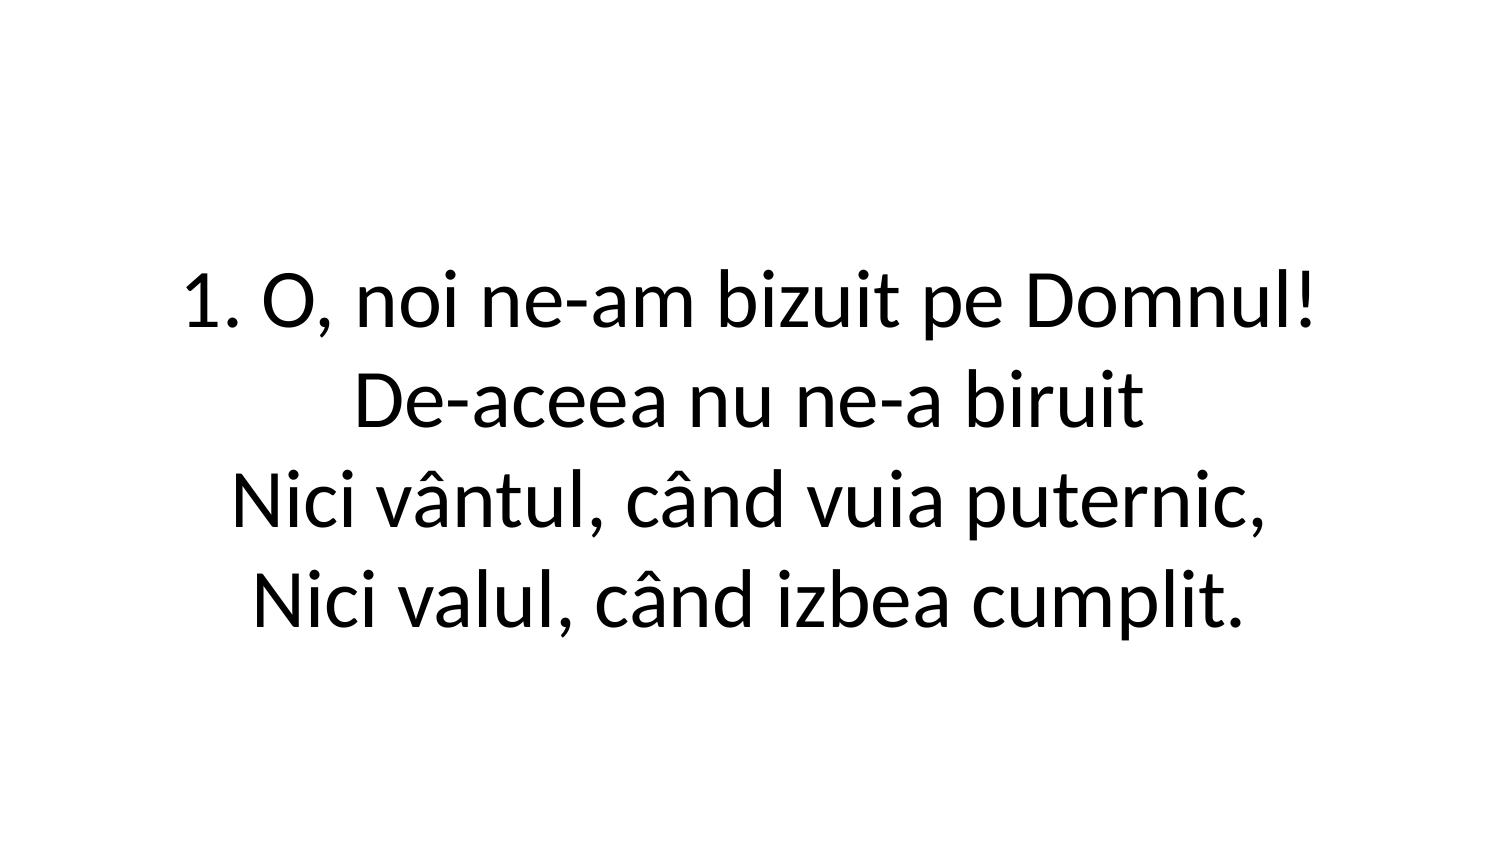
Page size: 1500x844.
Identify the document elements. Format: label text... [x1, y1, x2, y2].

text_box 1. O, noi ne-am bizuit pe Domnul! De-aceea nu ne-a biruit Nici vântul, când vuia puternic, Nici valul, când izbea cumplit. [164, 192, 1335, 652]
